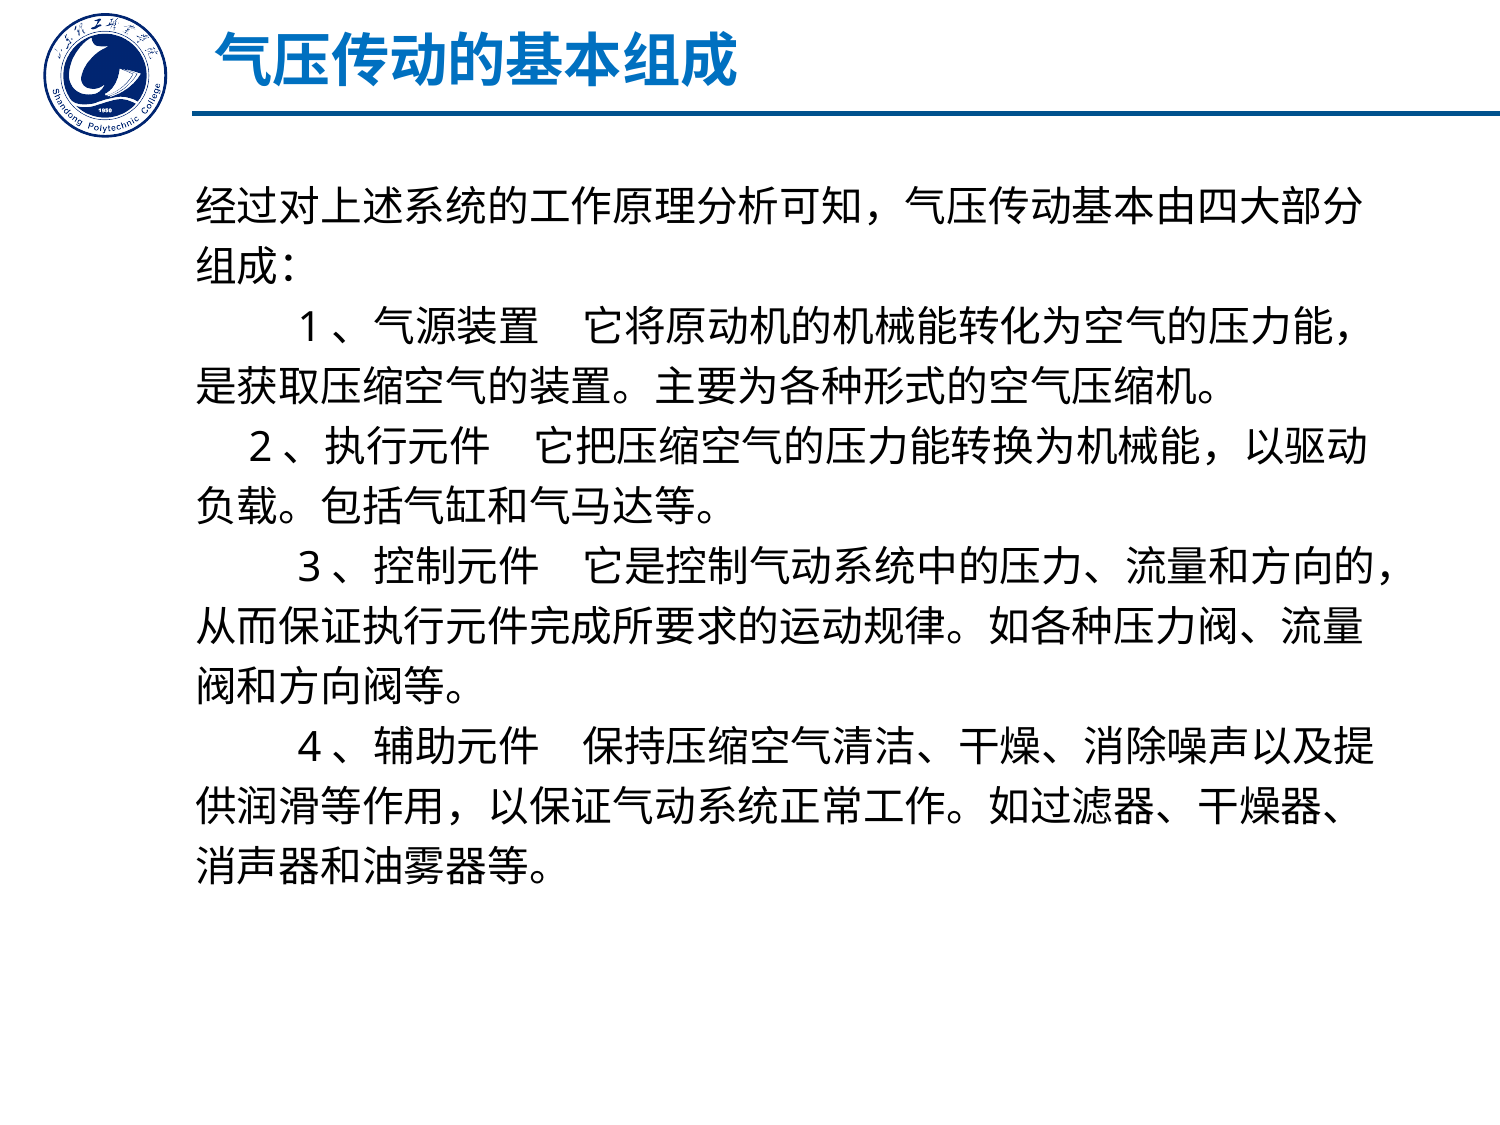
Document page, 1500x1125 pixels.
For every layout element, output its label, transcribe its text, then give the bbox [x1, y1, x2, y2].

picture [43, 7, 174, 138]
text_box 气压传动的基本组成 [199, 16, 1477, 102]
text_box 经过对上述系统的工作原理分析可知，气压传动基本由四大部分组成： 1、气源装置 它将原动机的机械能转化为空气的压力能，是获取压缩空气的装置。主要为各种形式的空气压缩机。 2、执行元件 它把压缩空气的压力能转换为机械能，以驱动负载。包括气缸和气马达等。 3、控制元件 它是控制气动系统中的压力、流量和方向的，从而保证执行元件完成所要求的运动规律。如各种压力阀、流量阀和方向阀等。 4、辅助元件 保持压缩空气清洁、干燥、消除噪声以及提供润滑等作用，以保证气动系统正常工作。如过滤器、干燥器、消声器和油雾器等。 [180, 162, 1409, 958]
